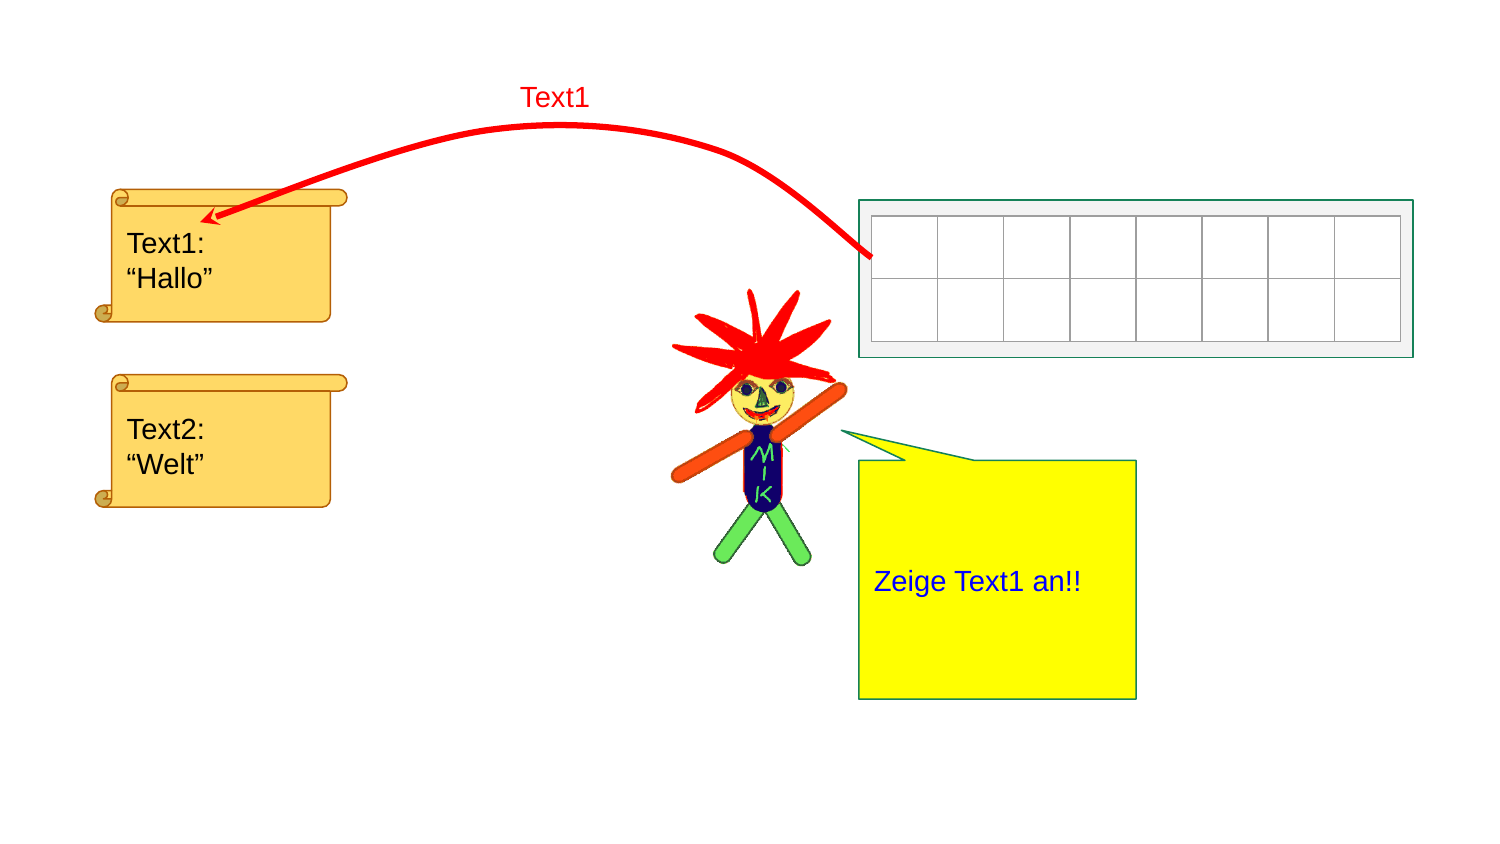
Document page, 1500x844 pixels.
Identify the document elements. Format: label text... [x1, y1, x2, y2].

table_cell [1269, 279, 1334, 341]
table_cell [1071, 279, 1135, 341]
table_cell [938, 279, 1003, 341]
table_header [1137, 217, 1201, 278]
table_cell [1335, 279, 1400, 341]
table_header [1004, 217, 1069, 278]
table_cell [1137, 279, 1201, 341]
table_header [938, 217, 1003, 278]
text_box Text2: “Welt” [95, 374, 348, 508]
text_box [858, 200, 1414, 358]
table_header [1269, 217, 1334, 278]
table_cell [1203, 279, 1267, 341]
table_cell [872, 279, 937, 341]
text_box [200, 126, 872, 258]
picture [651, 281, 859, 573]
table_cell [1004, 279, 1069, 341]
text_box Text1: “Hallo” [95, 189, 331, 322]
text_box Text1 [505, 63, 653, 126]
table_header [872, 217, 937, 278]
table_header [1203, 217, 1267, 278]
table_header [1335, 217, 1400, 278]
text_box Zeige Text1 an!! [858, 435, 1137, 700]
table_header [1071, 217, 1135, 278]
